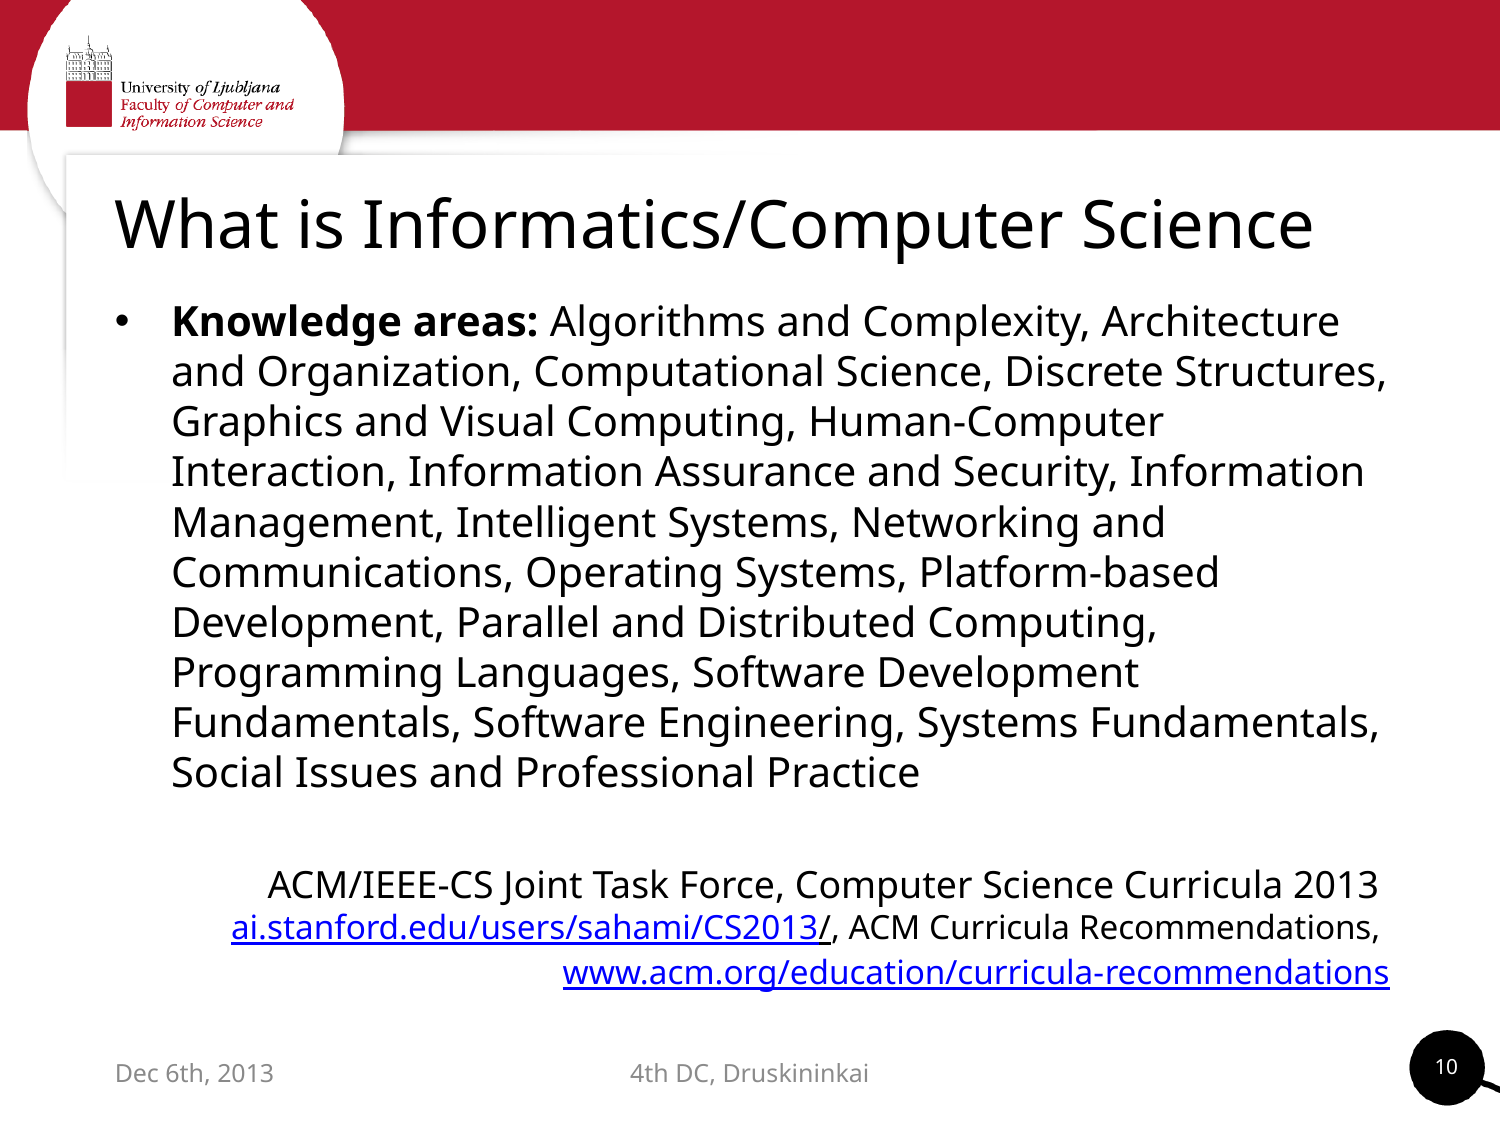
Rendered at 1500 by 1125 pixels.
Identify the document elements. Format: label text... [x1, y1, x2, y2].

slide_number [99, 1042, 450, 1103]
picture [0, 0, 1500, 1125]
footer 4th DC, Druskininkai [512, 1042, 988, 1103]
title What is Informatics/Computer Science [99, 156, 1441, 288]
list Knowledge areas: Algorithms and Complexity, Architecture and Organization, Computational Science, Discrete Structures, Graphics and Visual Computing, Human-Computer Interaction, Information Assurance and Security, Information Management, Intelligent Systems, Networking and Communications, Operating Systems, Platform-based Development, Parallel and Distributed Computing, Programming Languages, Software Development Fundamentals, Software Engineering, Systems Fundamentals, Social Issues and Professional Practice ACM/IEEE-CS Joint Task Force, Computer Science Curricula 2013 ai.stanford.edu/users/sahami/CS2013/, ACM Curricula Recommendations, www.acm.org/education/curricula-recommendations [99, 287, 1405, 1043]
slide_number 10 [1404, 1034, 1488, 1101]
